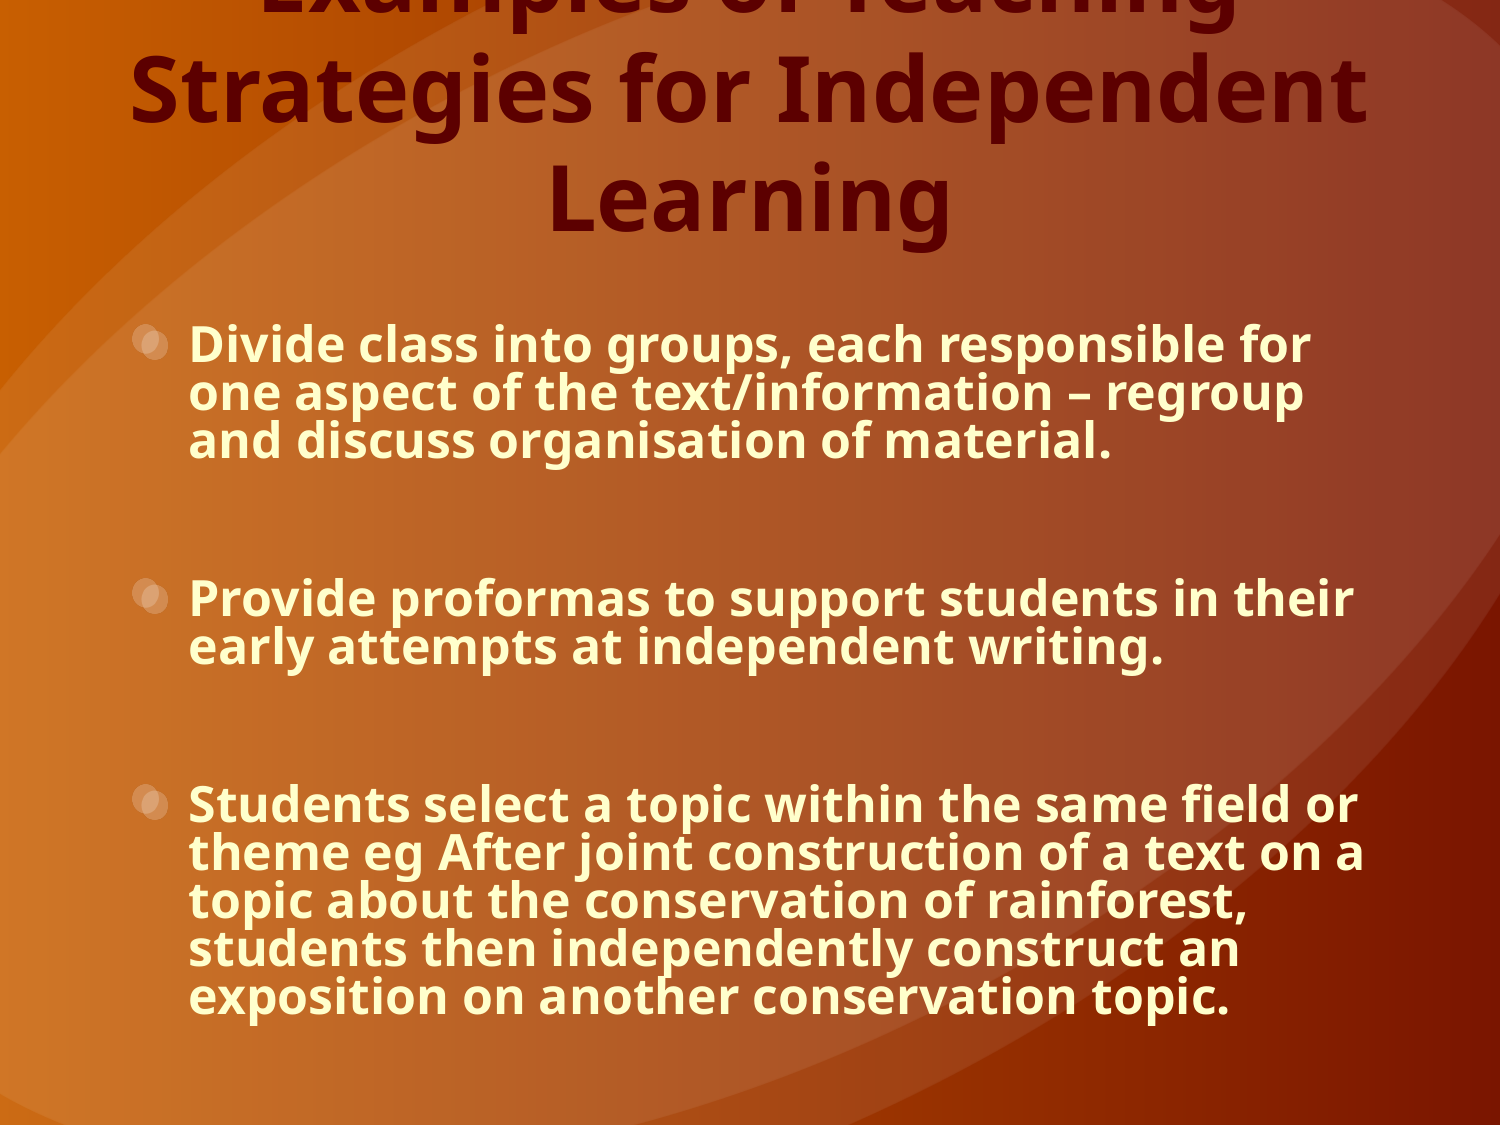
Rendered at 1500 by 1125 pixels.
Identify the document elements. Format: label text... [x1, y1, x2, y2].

picture [0, 0, 1500, 1125]
list Divide class into groups, each responsible for one aspect of the text/information – regroup and discuss organisation of material. Provide proformas to support students in their early attempts at independent writing. Students select a topic within the same field or theme eg After joint construction of a text on a topic about the conservation of rainforest, students then independently construct an exposition on another conservation topic. [117, 316, 1388, 977]
title Examples of Teaching Strategies for Independent Learning [35, 70, 1465, 258]
